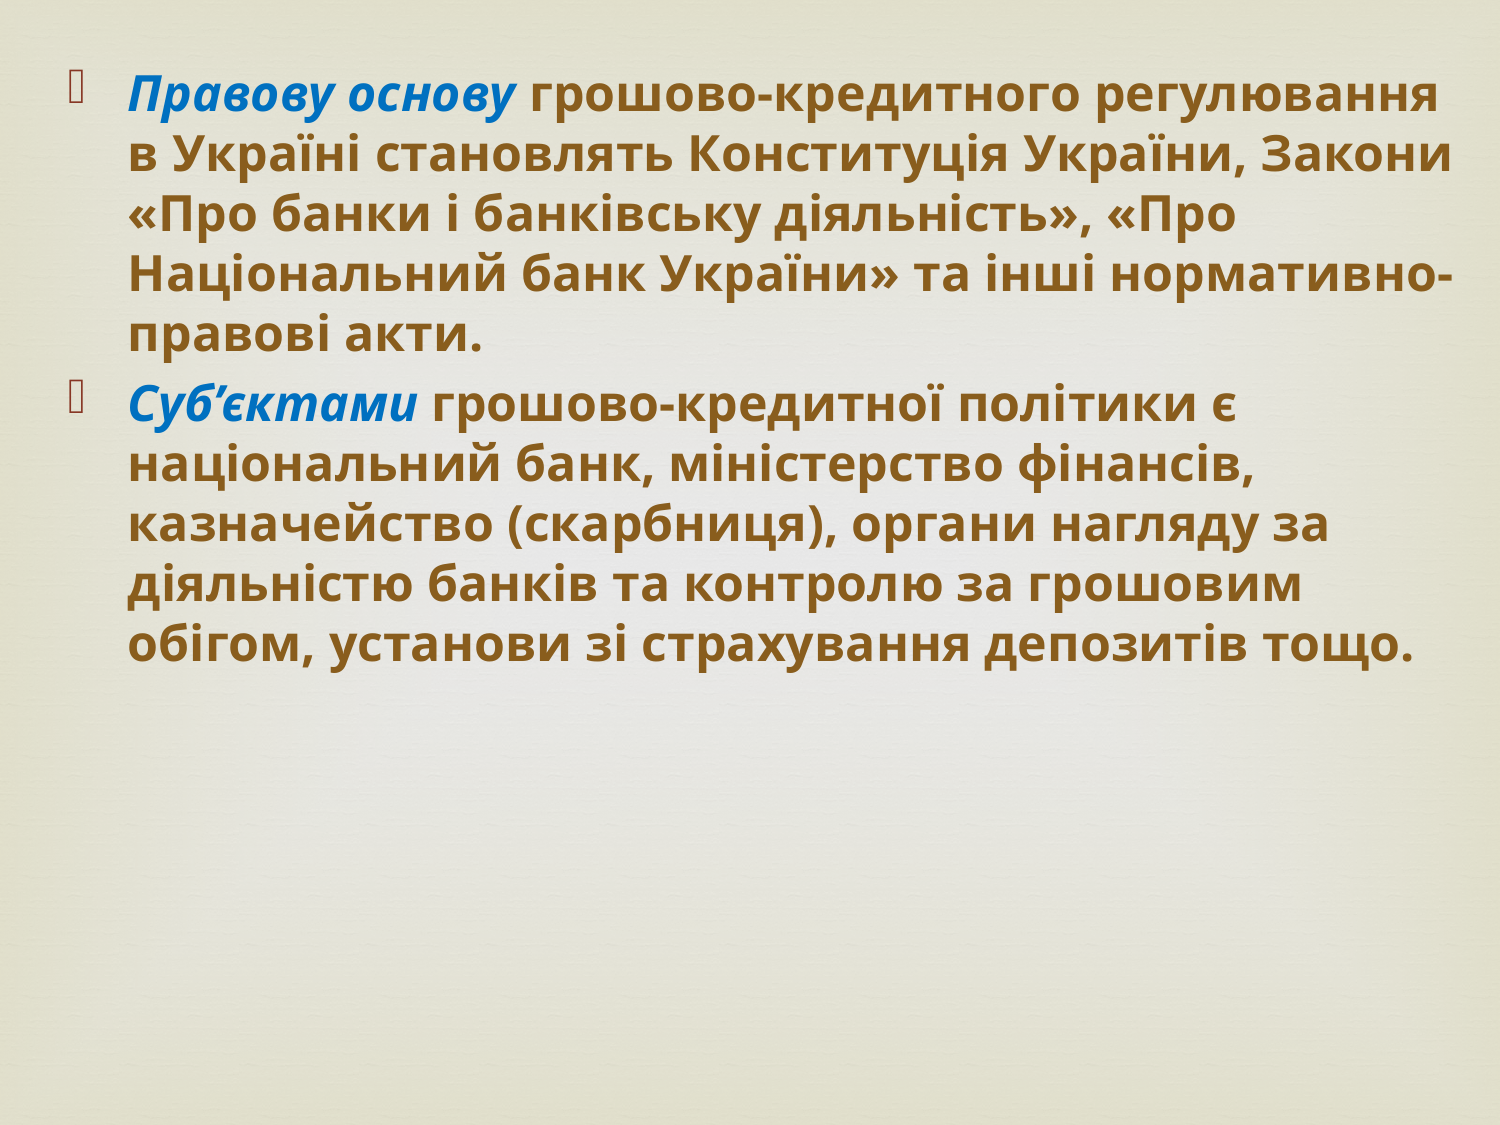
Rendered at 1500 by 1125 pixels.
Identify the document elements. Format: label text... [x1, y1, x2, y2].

text_box Правову основу грошово-кредитного регулювання в Україні становлять Конституція України, Закони «Про банки і банківську діяльність», «Про Національний банк України» та інші норматив­но-правові акти. Суб’єктами грошово-кредитної політики є національний банк, міністерство фінансів, казначейство (скарбниця), органи нагляду за діяльністю банків та контролю за грошовим обігом, установи зі страхування депозитів тощо. [53, 54, 1471, 1083]
